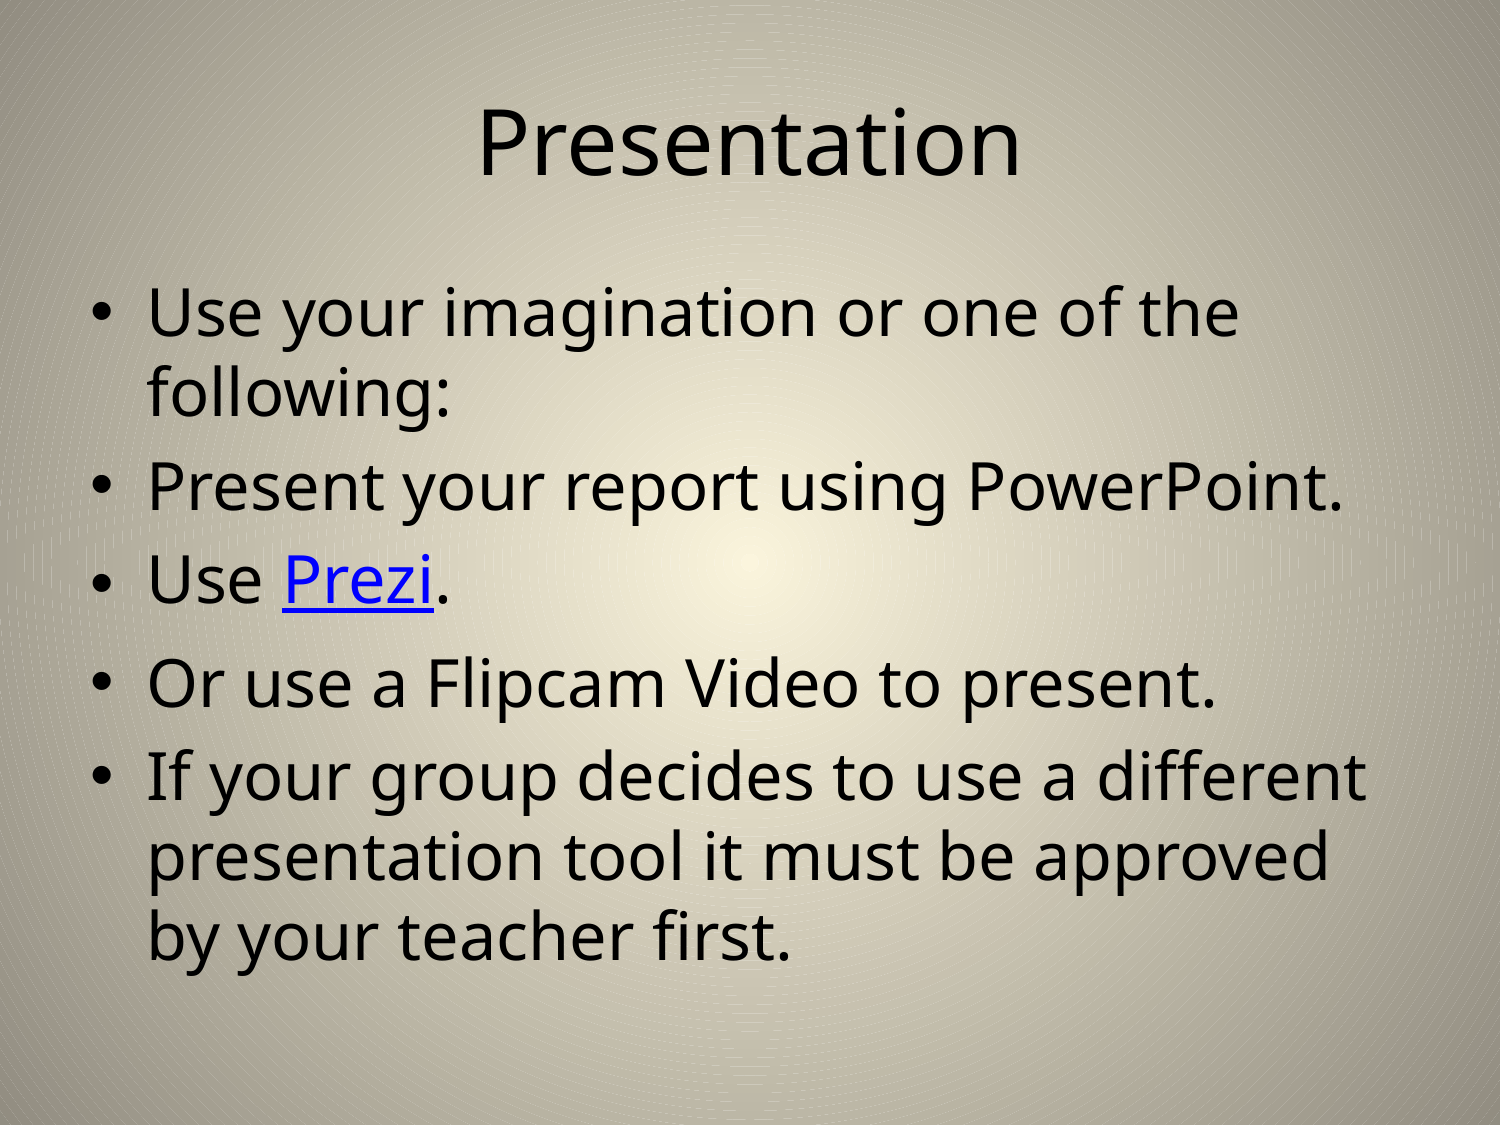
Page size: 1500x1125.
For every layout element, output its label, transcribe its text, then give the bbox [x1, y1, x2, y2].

list Use your imagination or one of the following: Present your report using PowerPoint. Use Prezi. Or use a Flipcam Video to present. If your group decides to use a different presentation tool it must be approved by your teacher first. [75, 262, 1425, 1005]
title Presentation [75, 45, 1425, 233]
